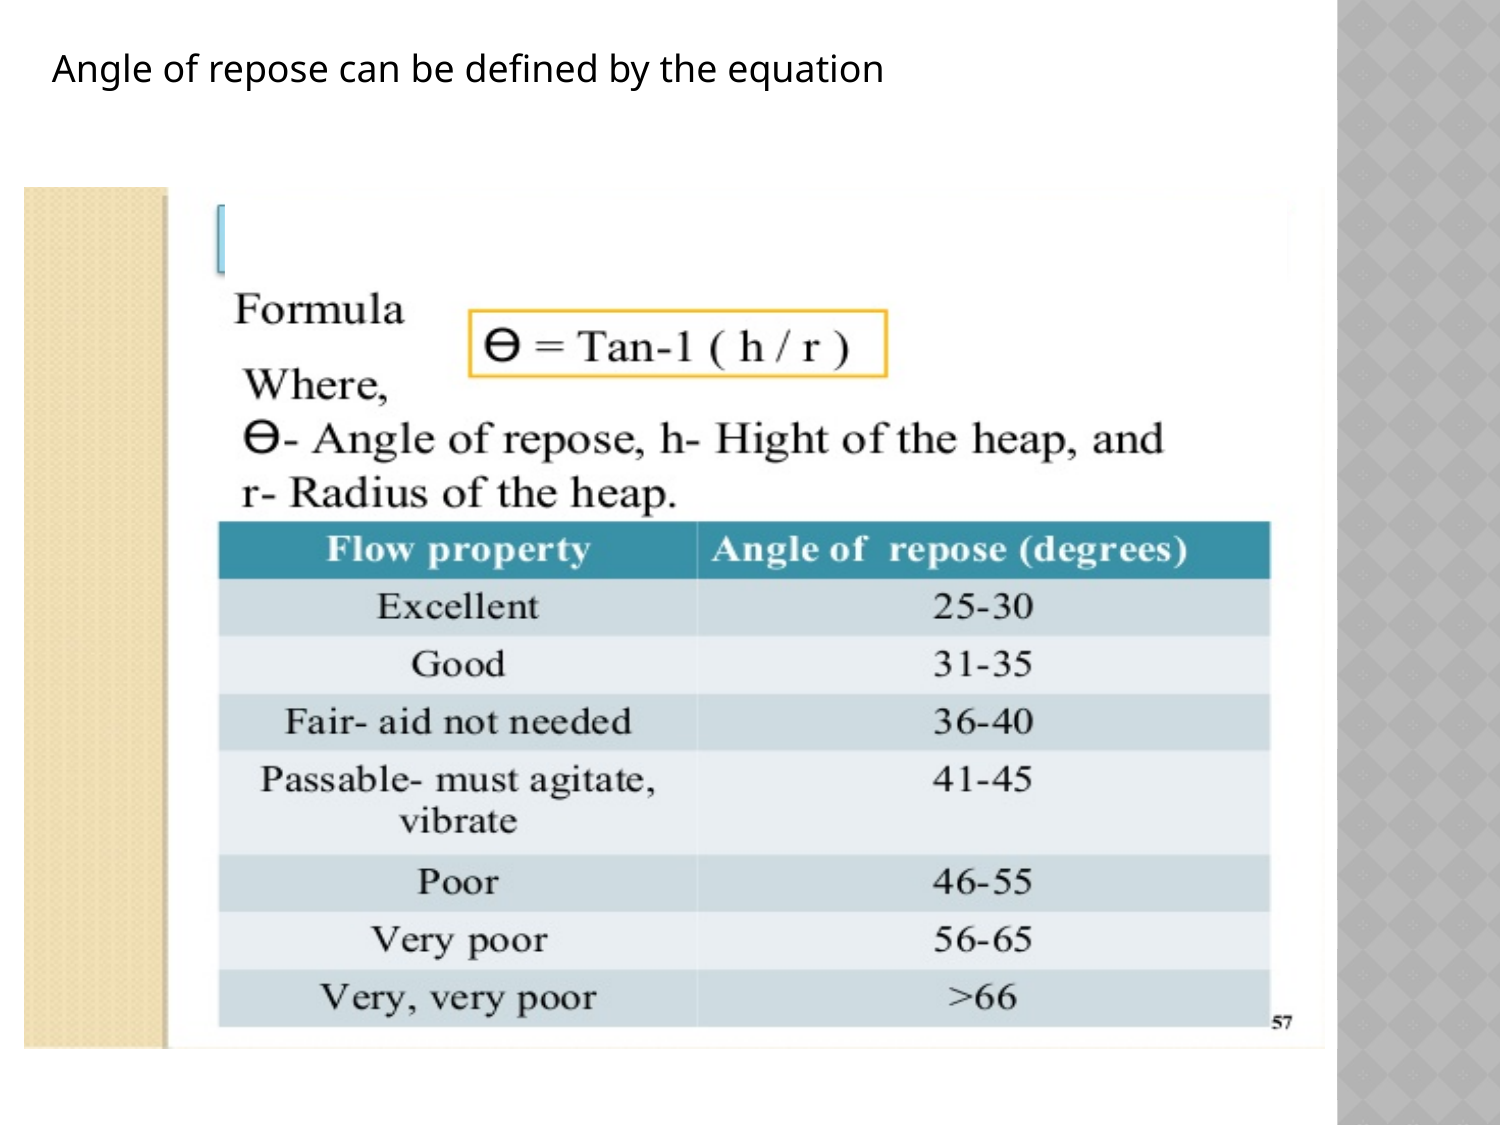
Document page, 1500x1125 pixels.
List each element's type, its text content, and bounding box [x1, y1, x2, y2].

text_box Angle of repose can be defined by the equation [37, 37, 901, 143]
picture [24, 187, 1326, 1049]
